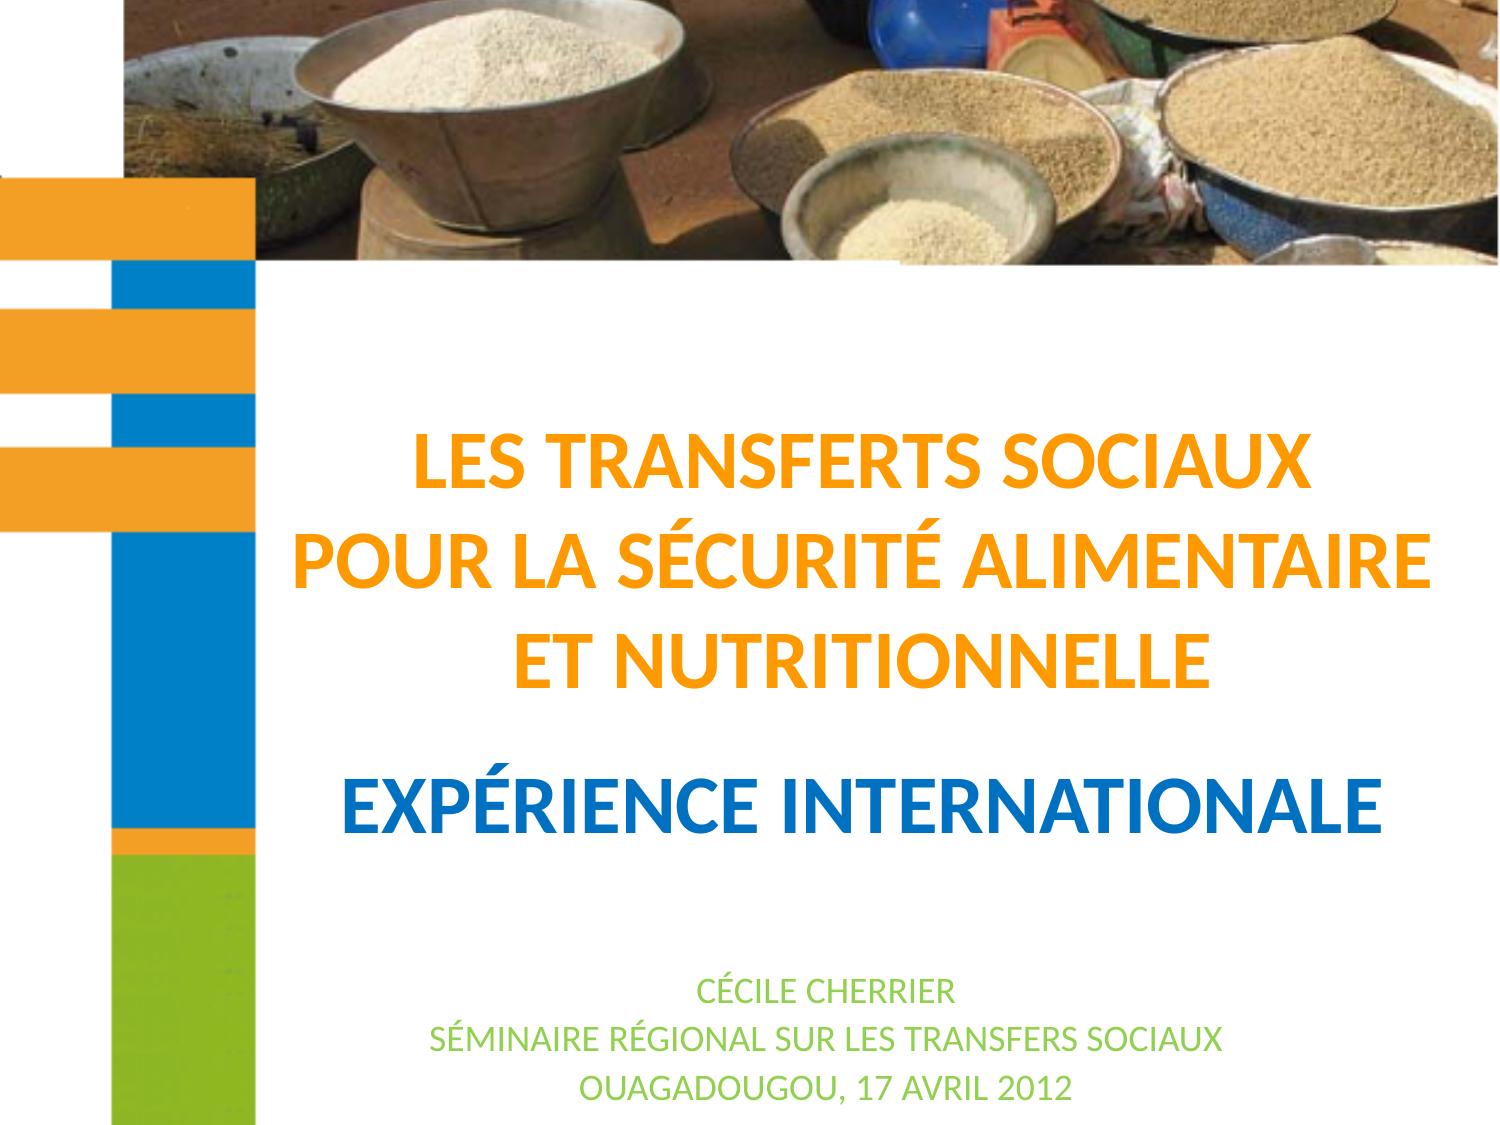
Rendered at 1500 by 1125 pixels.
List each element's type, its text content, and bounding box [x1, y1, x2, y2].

subtitle Cécile Cherrier Séminaire Régional sur les Transfers Sociaux Ouagadougou, 17 avril 2012 [300, 963, 1352, 1107]
title Les Transferts Sociaux pour la Sécurité Alimentaire et Nutritionnelle Expérience Internationale [224, 373, 1500, 882]
picture [0, 0, 1500, 1125]
